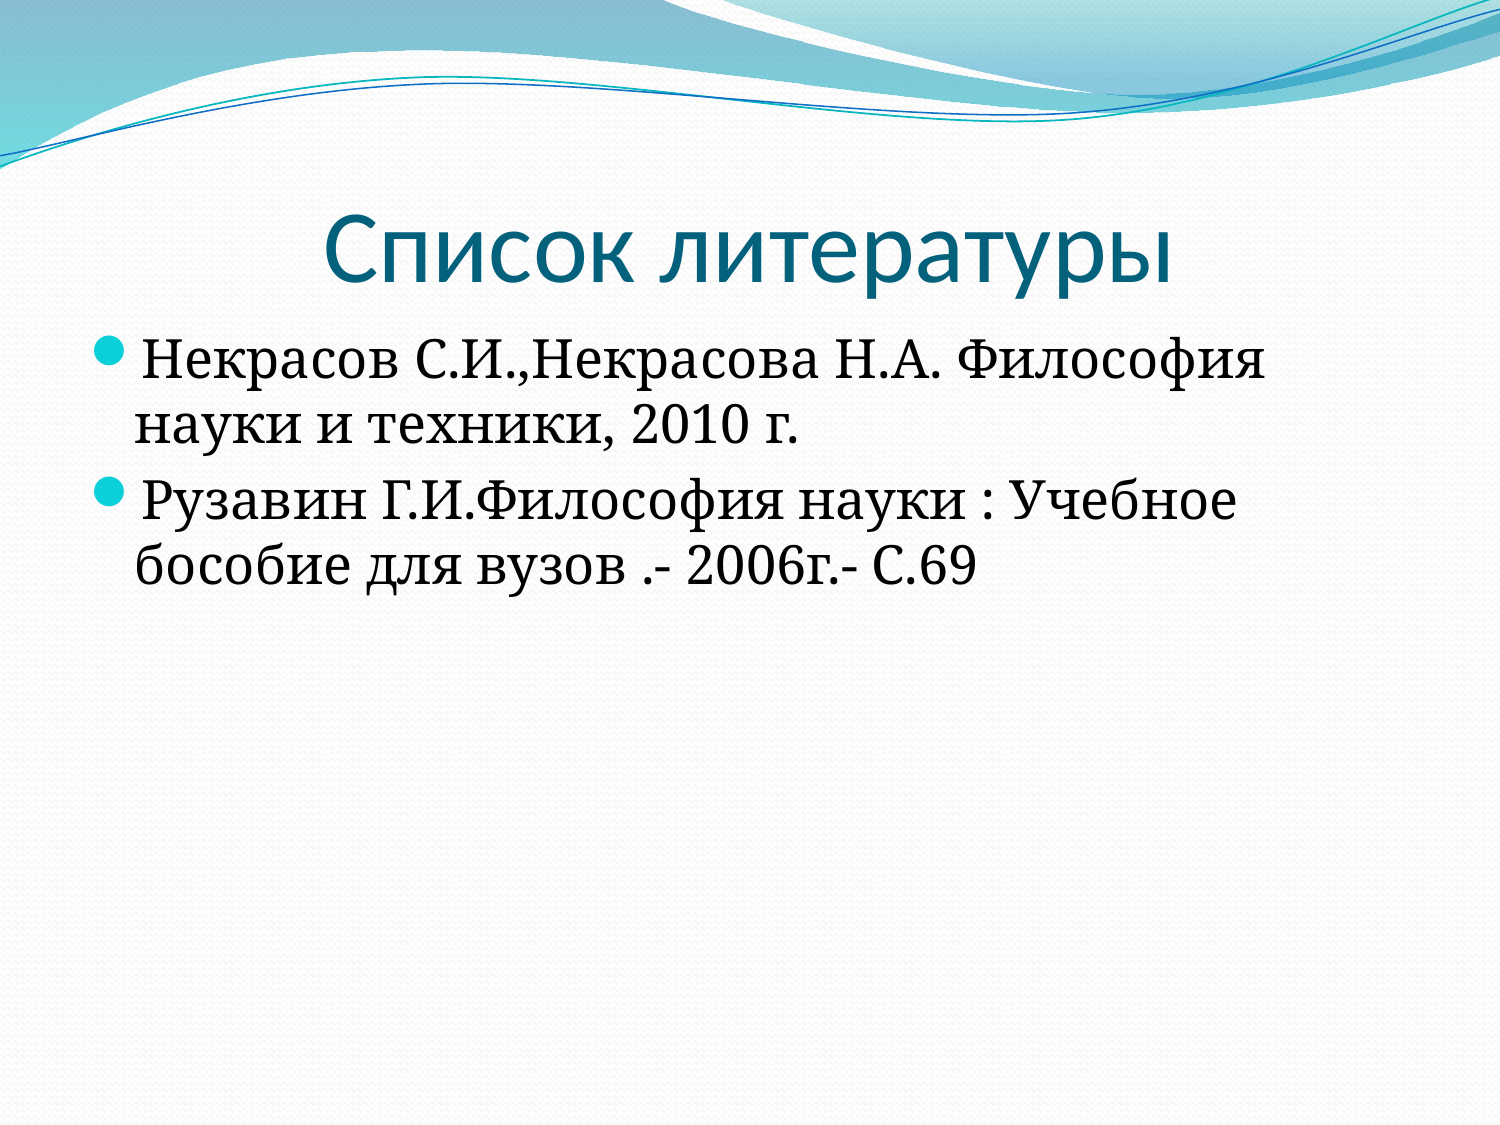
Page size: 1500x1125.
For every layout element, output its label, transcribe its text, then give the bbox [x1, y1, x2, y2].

list Некрасов С.И.,Некрасова Н.А. Философия науки и техники, 2010 г. Рузавин Г.И.Философия науки : Учебное бособие для вузов .- 2006г.- С.69 [75, 317, 1425, 1038]
title Список литературы [75, 115, 1425, 303]
